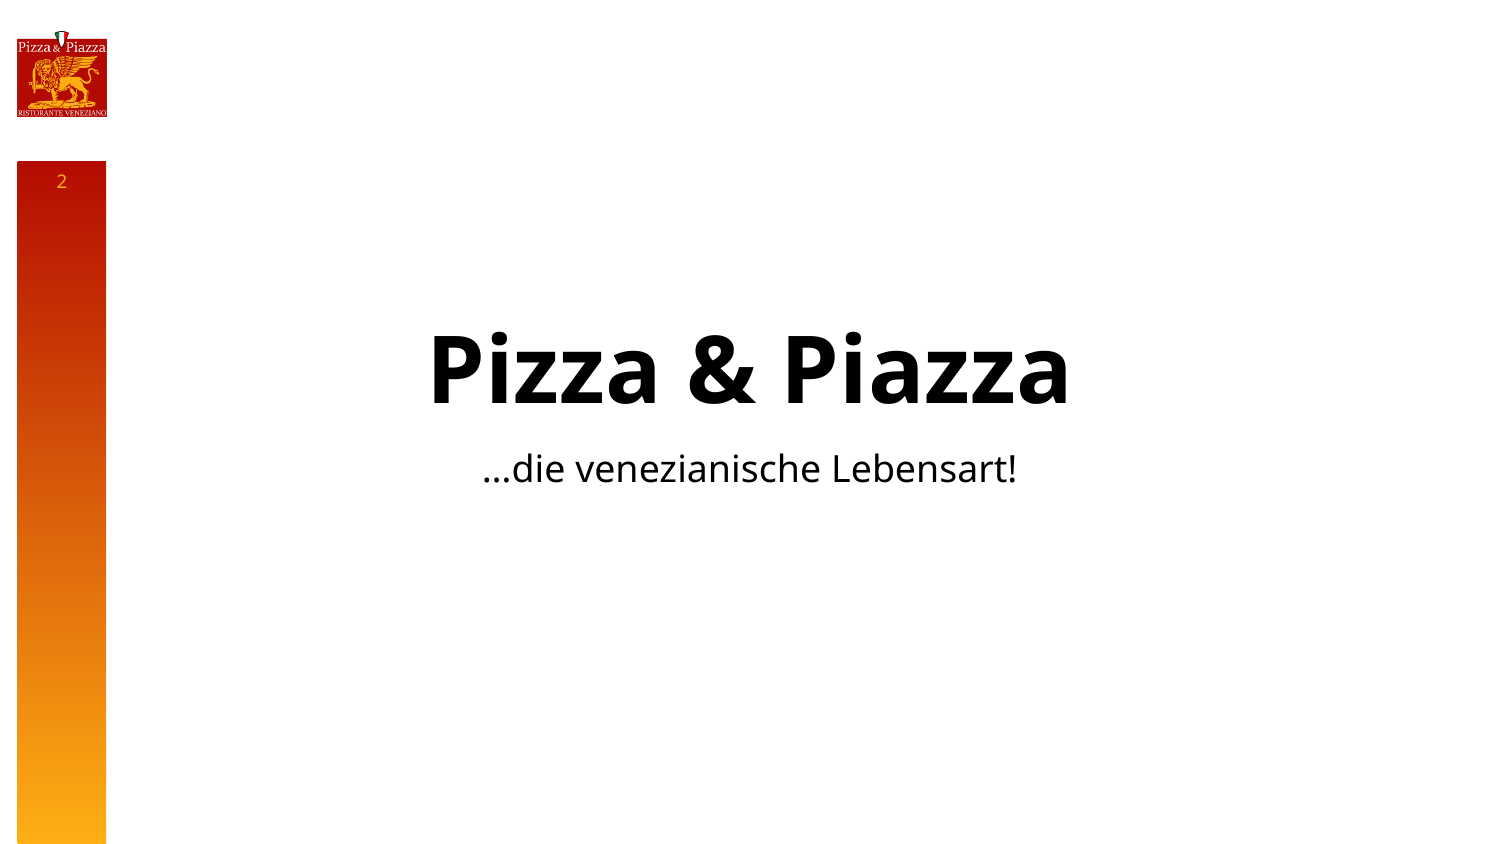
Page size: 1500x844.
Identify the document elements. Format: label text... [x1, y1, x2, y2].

slide_number 1 [17, 161, 107, 844]
title Pizza & Piazza [187, 138, 1313, 432]
picture [17, 31, 107, 117]
subtitle …die venezianische Lebensart! [187, 443, 1313, 647]
